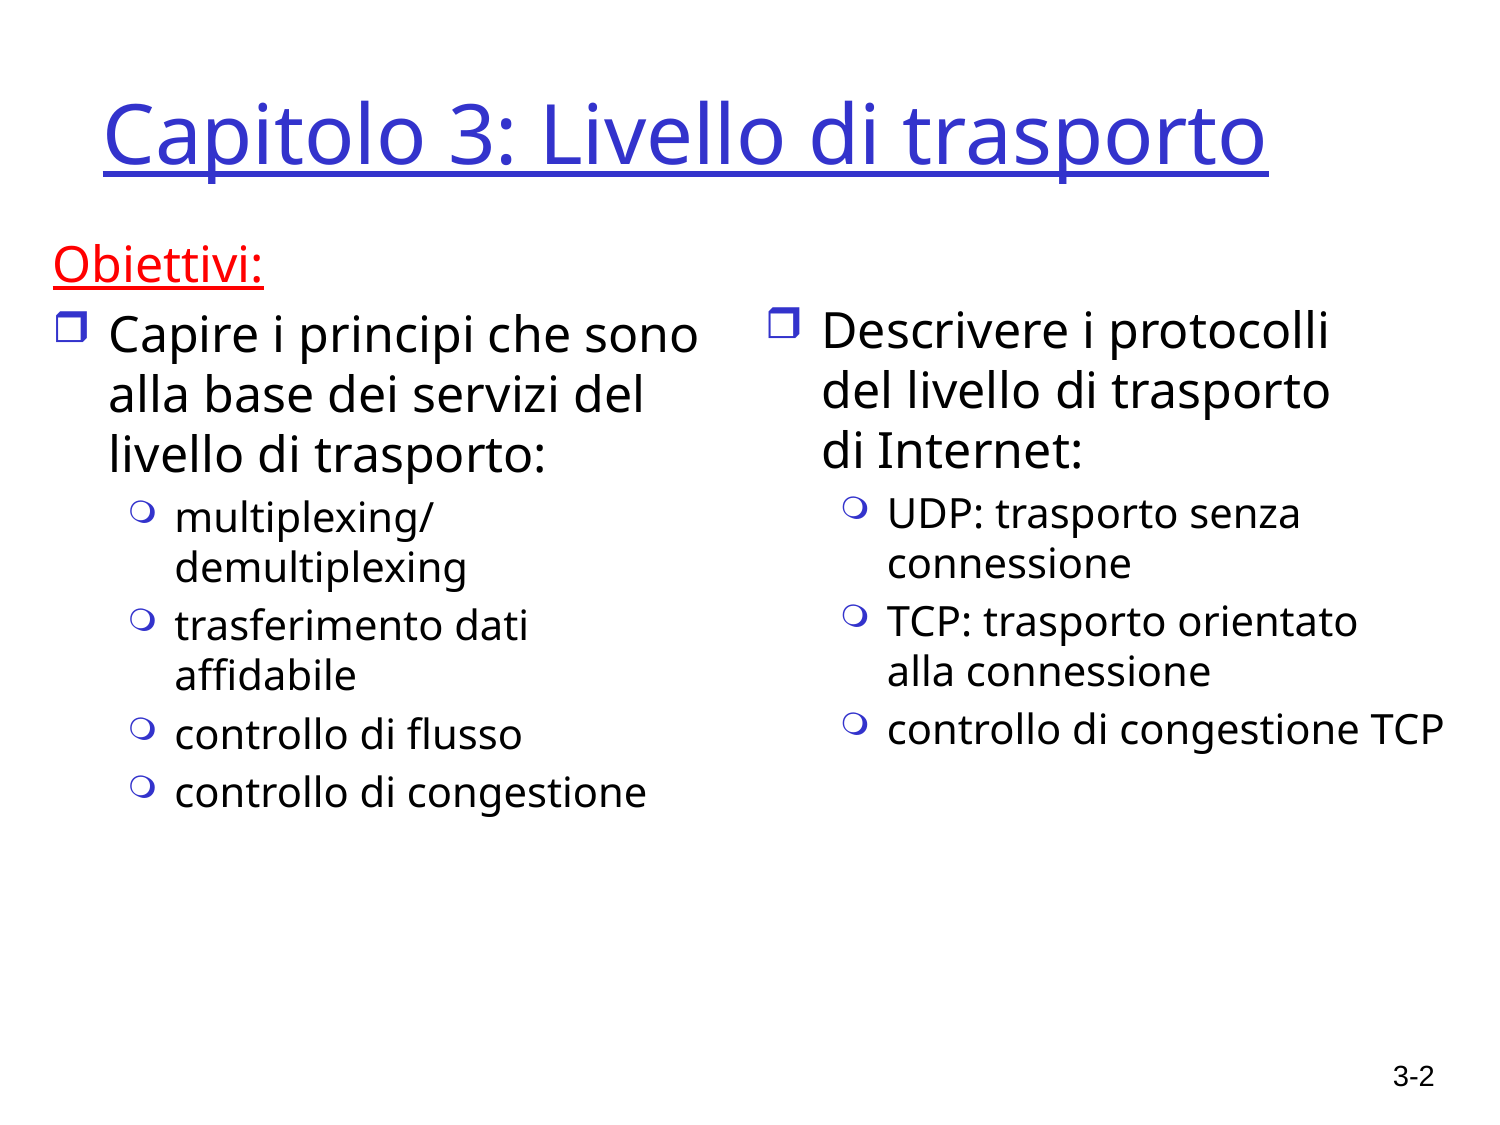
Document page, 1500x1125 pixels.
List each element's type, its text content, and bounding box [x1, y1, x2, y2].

title Capitolo 3: Livello di trasporto [87, 37, 1363, 226]
list Descrivere i protocolli del livello di trasporto di Internet: UDP: trasporto senza connessione TCP: trasporto orientato alla connessione controllo di congestione TCP [749, 220, 1476, 984]
slide_number 3-2 [1338, 1049, 1451, 1125]
list Obiettivi: Capire i principi che sono alla base dei servizi del livello di trasporto: multiplexing/demultiplexing trasferimento dati affidabile controllo di flusso controllo di congestione [37, 224, 738, 988]
